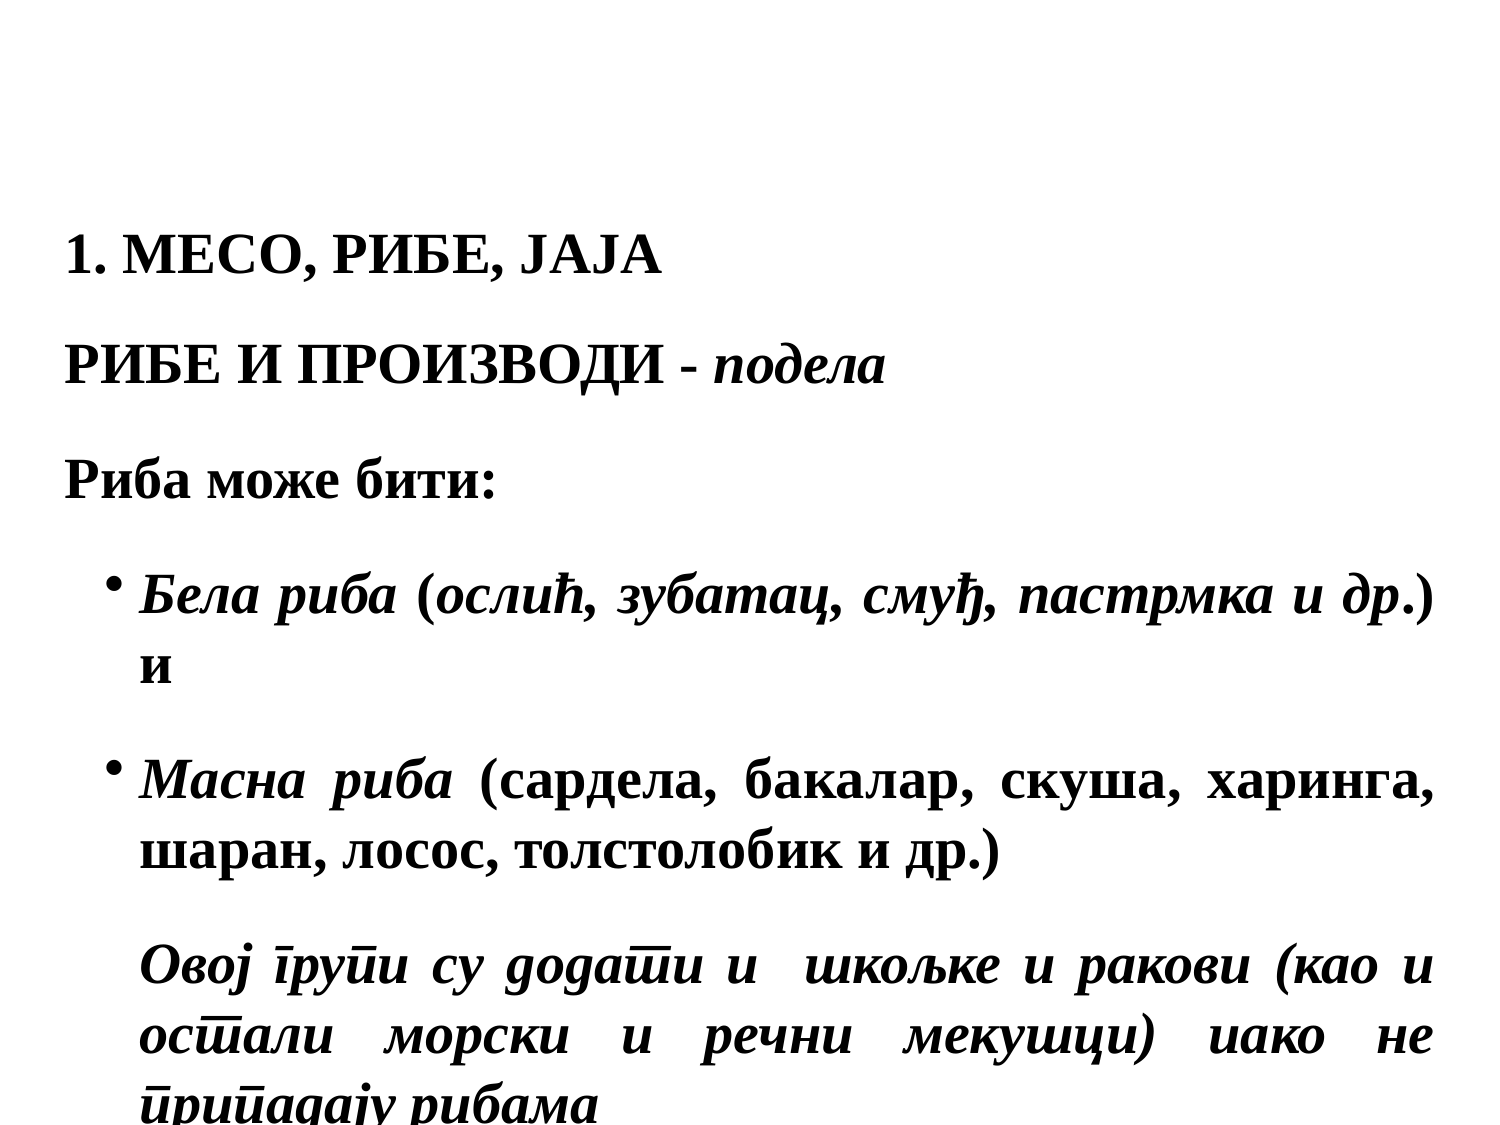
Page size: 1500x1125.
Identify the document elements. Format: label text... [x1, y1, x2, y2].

text_box 1. МЕСО, РИБЕ, ЈАЈА РИБЕ И ПРОИЗВОДИ - подела Риба може бити: Бела риба (ослић, зубатац, смуђ, пастрмка и др.) и Масна риба (сардела, бакалар, скуша, харинга, шаран, лосос, толстолобик и др.) Овој групи су додати и шкољке и ракови (као и остали морски и речни мекушци) иако не припадају рибама [50, 207, 1450, 1125]
